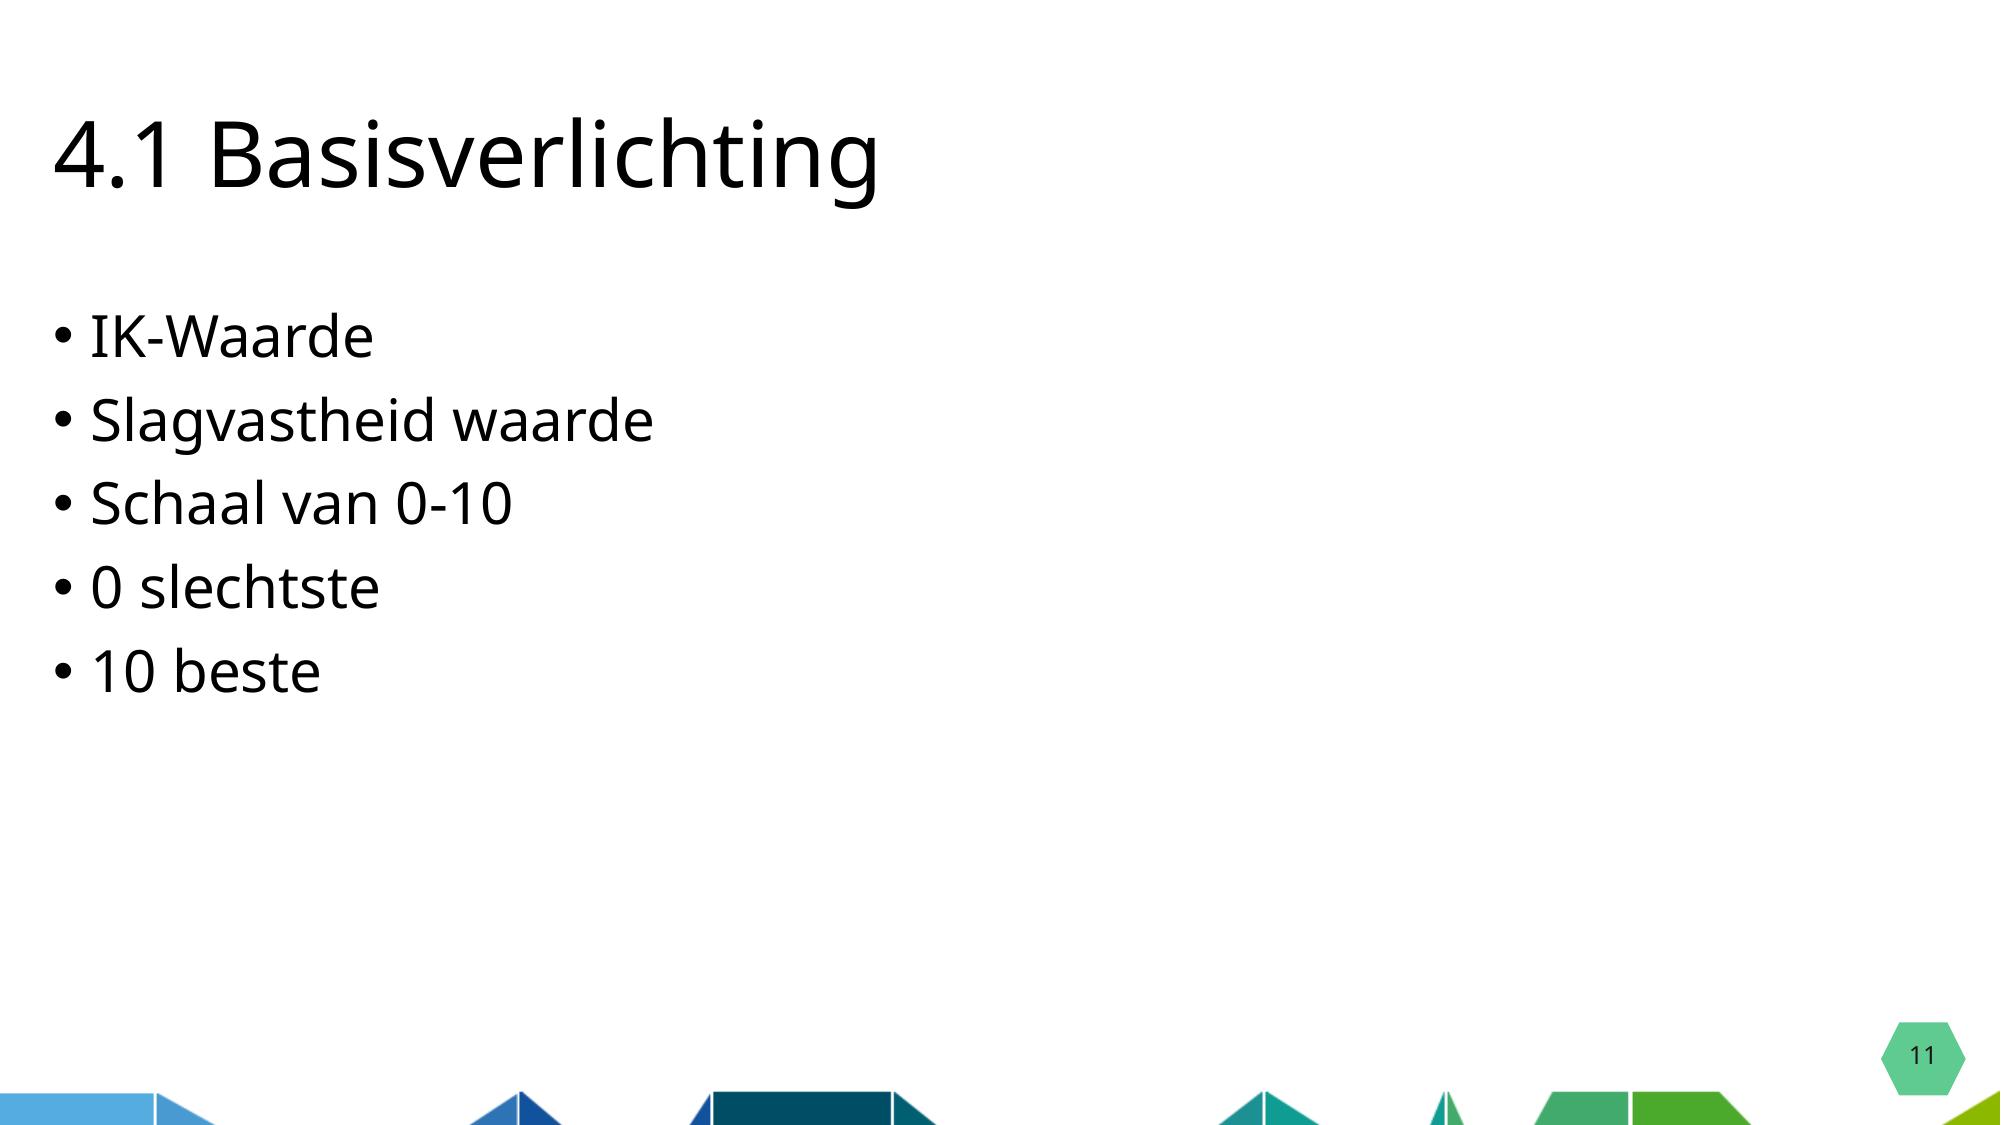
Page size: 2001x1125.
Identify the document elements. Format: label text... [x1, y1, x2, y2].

list IK-Waarde Slagvastheid waarde Schaal van 0-10 0 slechtste 10 beste [38, 299, 1962, 1014]
picture [0, 1086, 2000, 1125]
title 4.1 Basisverlichting [38, 38, 1962, 278]
slide_number 11 [1884, 1026, 1962, 1087]
